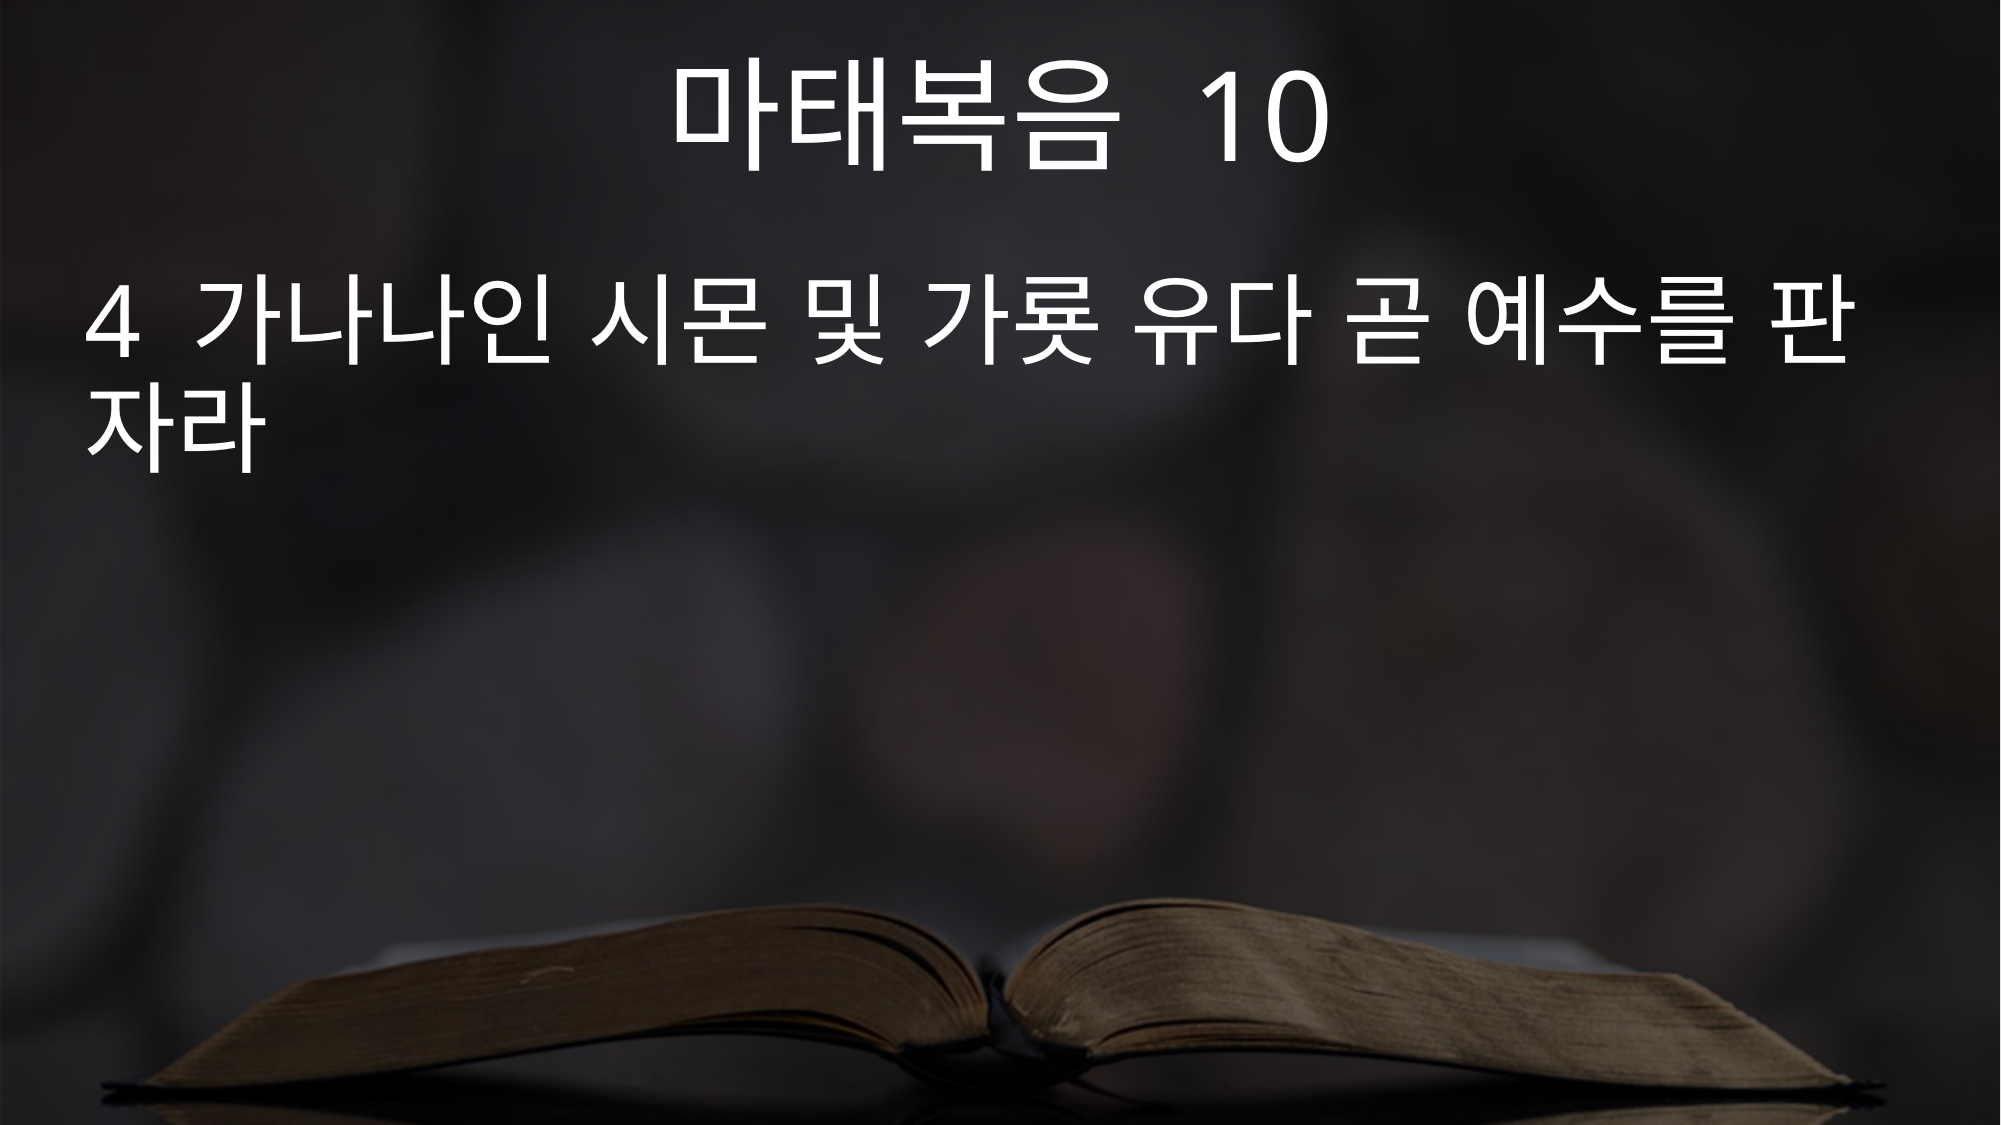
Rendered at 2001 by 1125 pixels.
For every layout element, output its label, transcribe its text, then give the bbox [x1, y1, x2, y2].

picture [0, 0, 2001, 1125]
footer 마태복음 10 [0, 32, 2000, 192]
list 4 가나나인 시몬 및 가룟 유다 곧 예수를 판 자라 [69, 263, 1953, 423]
